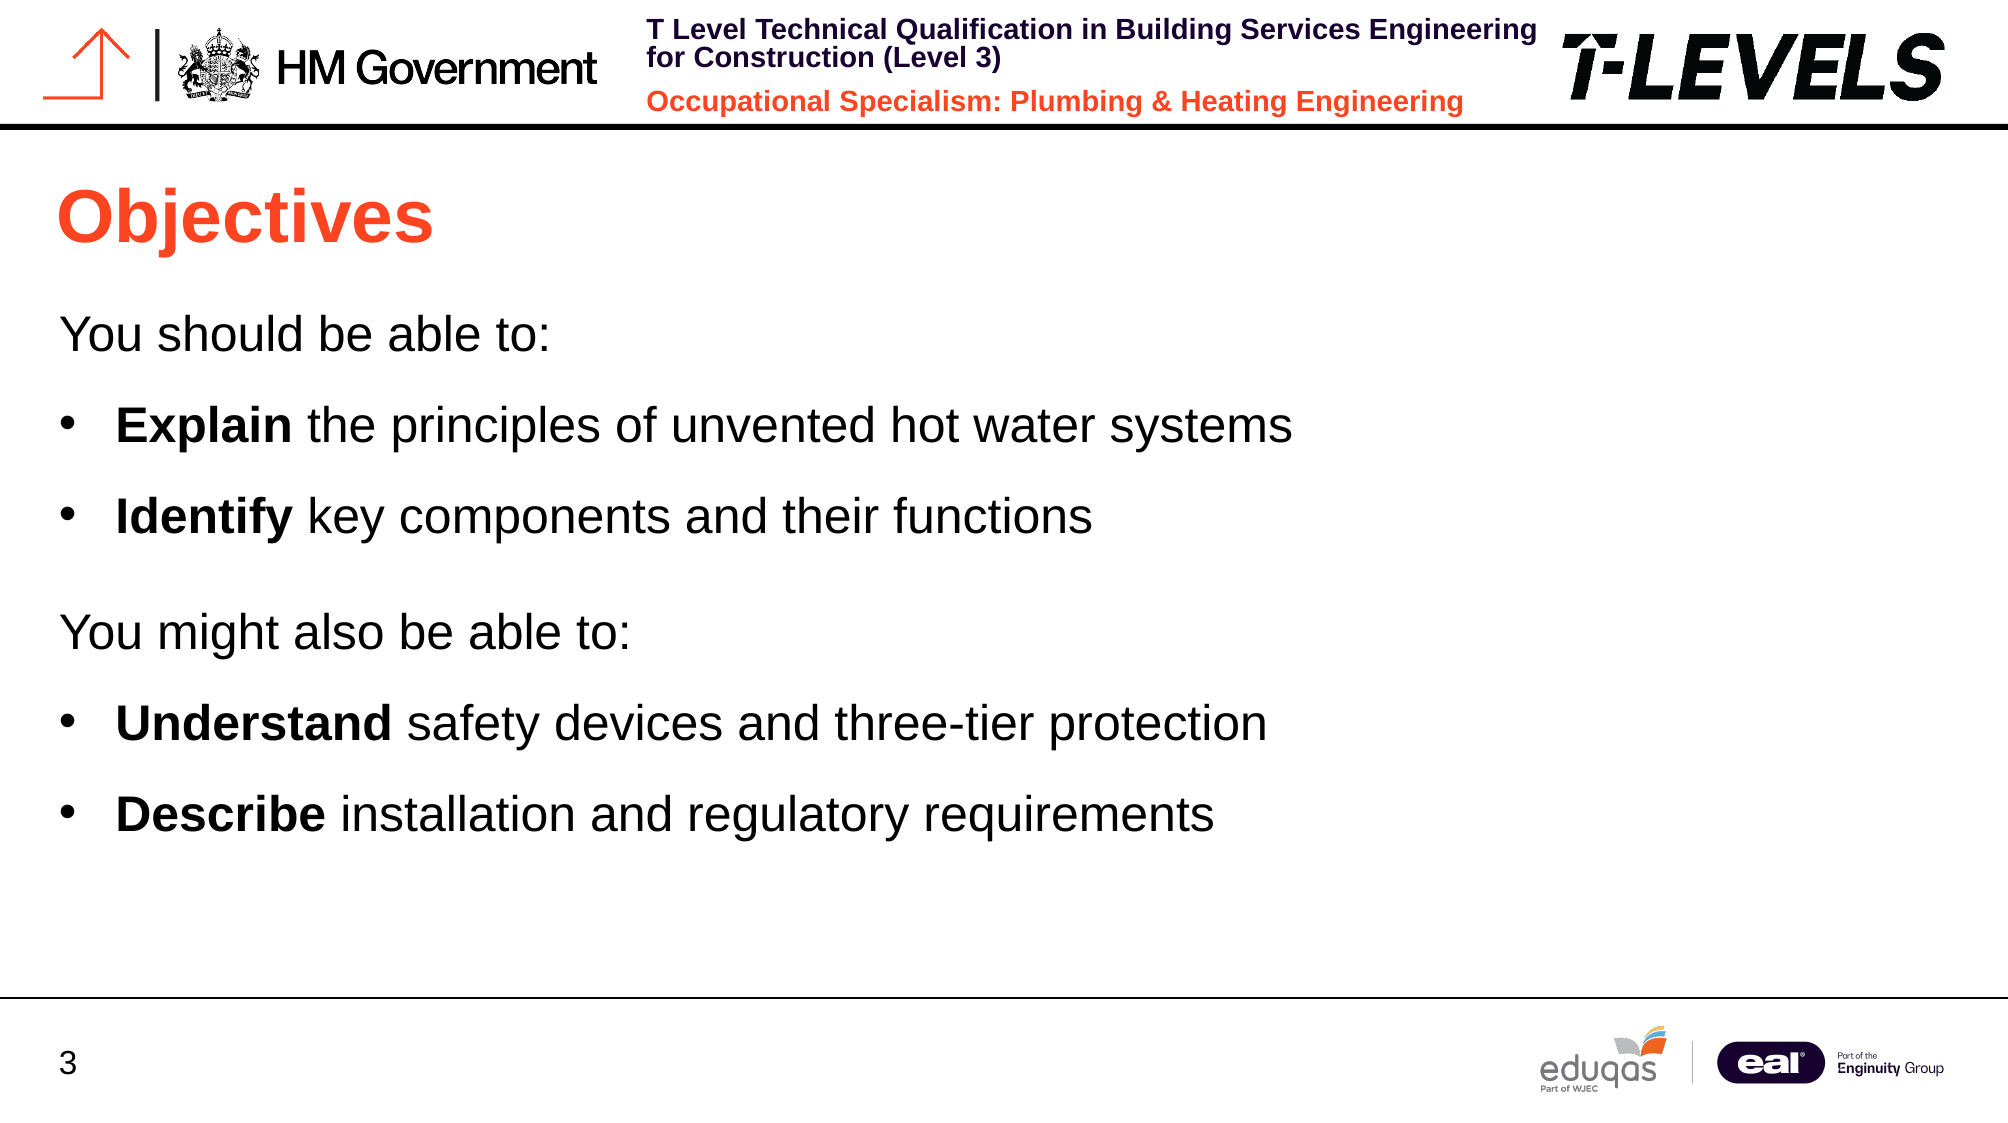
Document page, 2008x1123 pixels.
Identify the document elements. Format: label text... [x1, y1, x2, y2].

list You should be able to: Explain the principles of unvented hot water systems Identify key components and their functions You might also be able to: Understand safety devices and three-tier protection Describe installation and regulatory requirements [59, 295, 1949, 975]
picture [1535, 1021, 1949, 1097]
picture [38, 27, 136, 100]
title Objectives [41, 111, 1949, 314]
picture [1543, 25, 1964, 108]
picture [155, 28, 597, 102]
